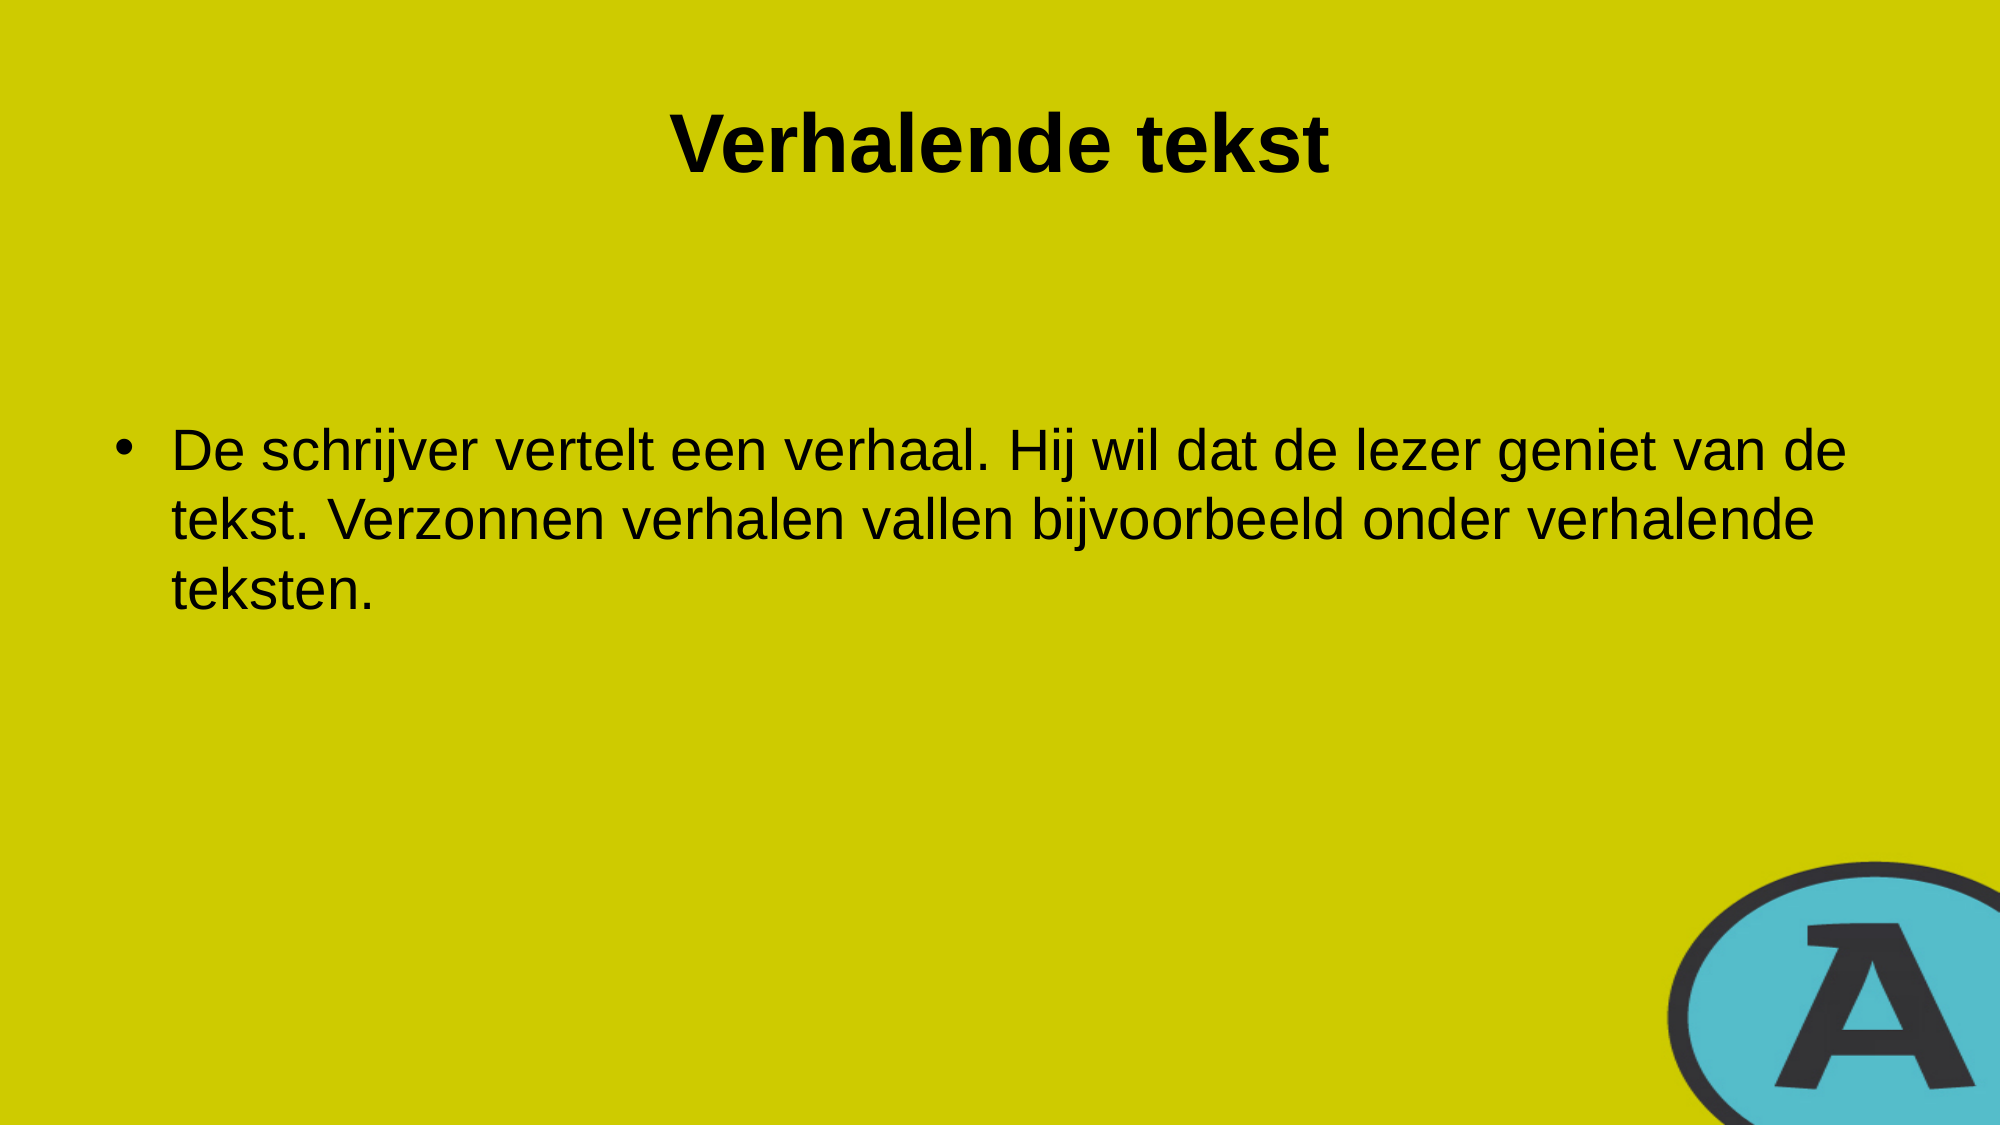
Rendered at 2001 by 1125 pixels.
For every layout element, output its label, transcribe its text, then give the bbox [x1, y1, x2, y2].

picture [0, 0, 2000, 1125]
list De schrijver vertelt een verhaal. Hij wil dat de lezer geniet van de tekst. Verzonnen verhalen vallen bijvoorbeeld onder verhalende teksten. [99, 262, 1900, 1012]
title Verhalende tekst [99, 45, 1900, 233]
